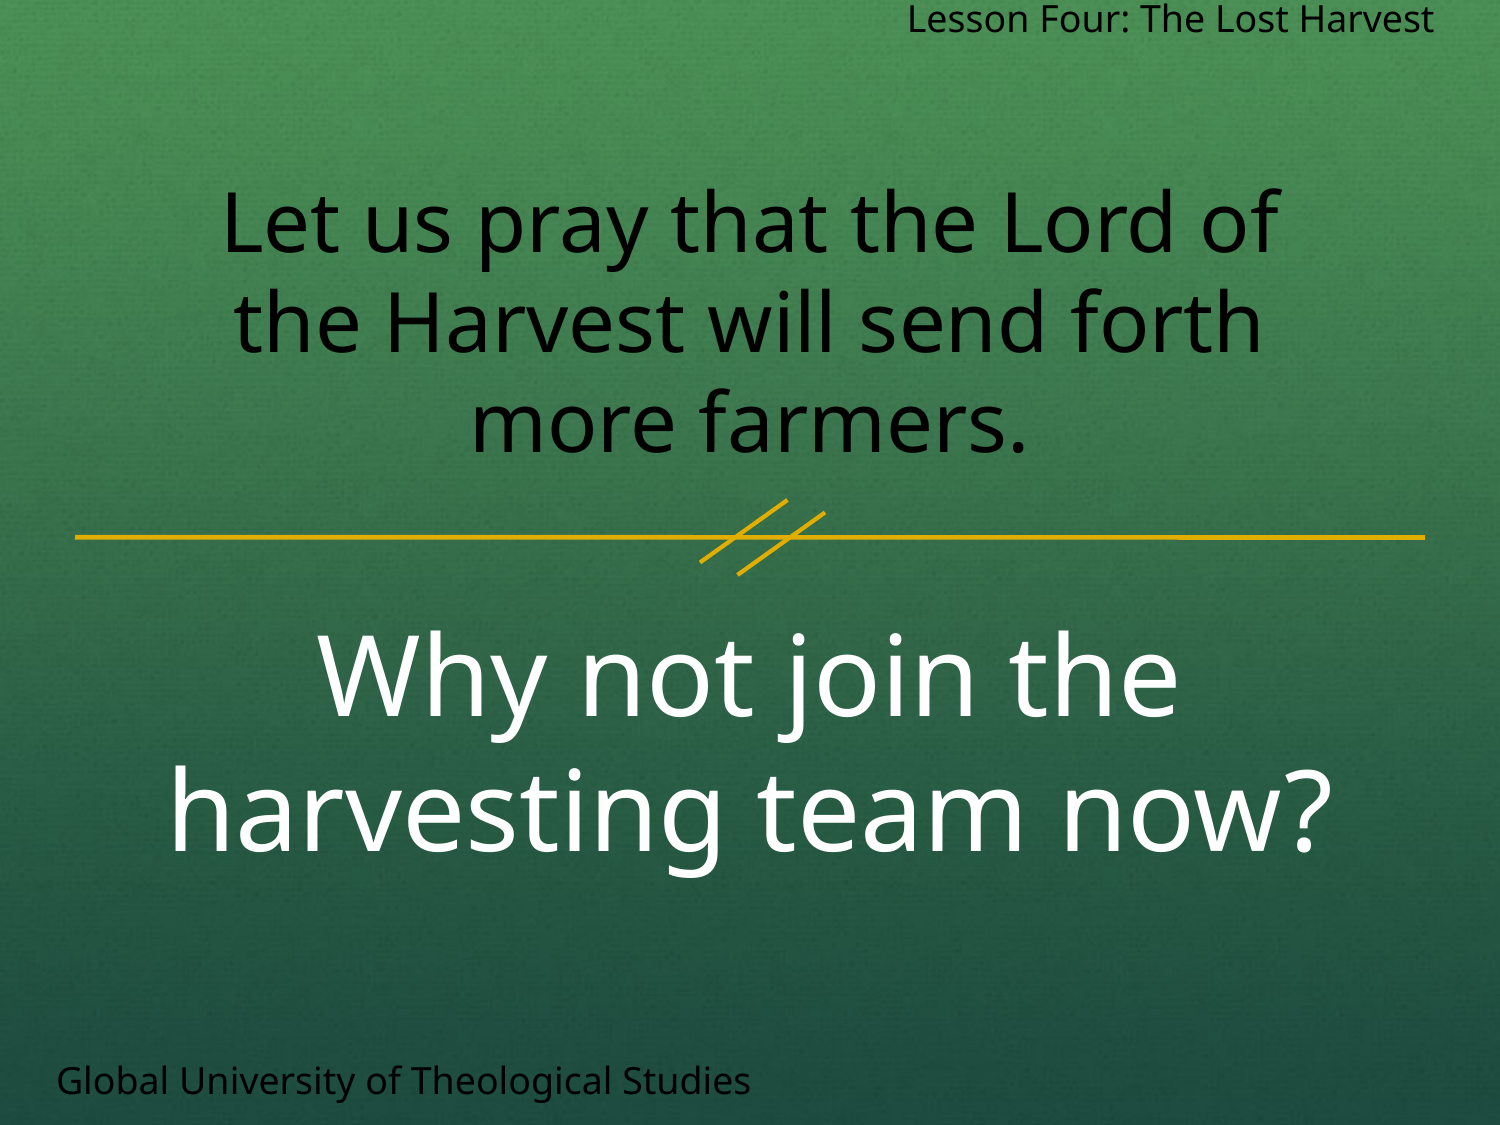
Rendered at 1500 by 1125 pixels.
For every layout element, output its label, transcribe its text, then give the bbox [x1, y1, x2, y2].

text_box Why not join the harvesting team now? [137, 596, 1363, 881]
text_box Lesson Four: The Lost Harvest [892, 0, 1450, 93]
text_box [74, 499, 1426, 576]
picture [0, 0, 1500, 1125]
text_box Global University of Theological Studies [41, 1049, 768, 1110]
text_box Let us pray that the Lord of the Harvest will send forth more farmers. [137, 162, 1363, 477]
